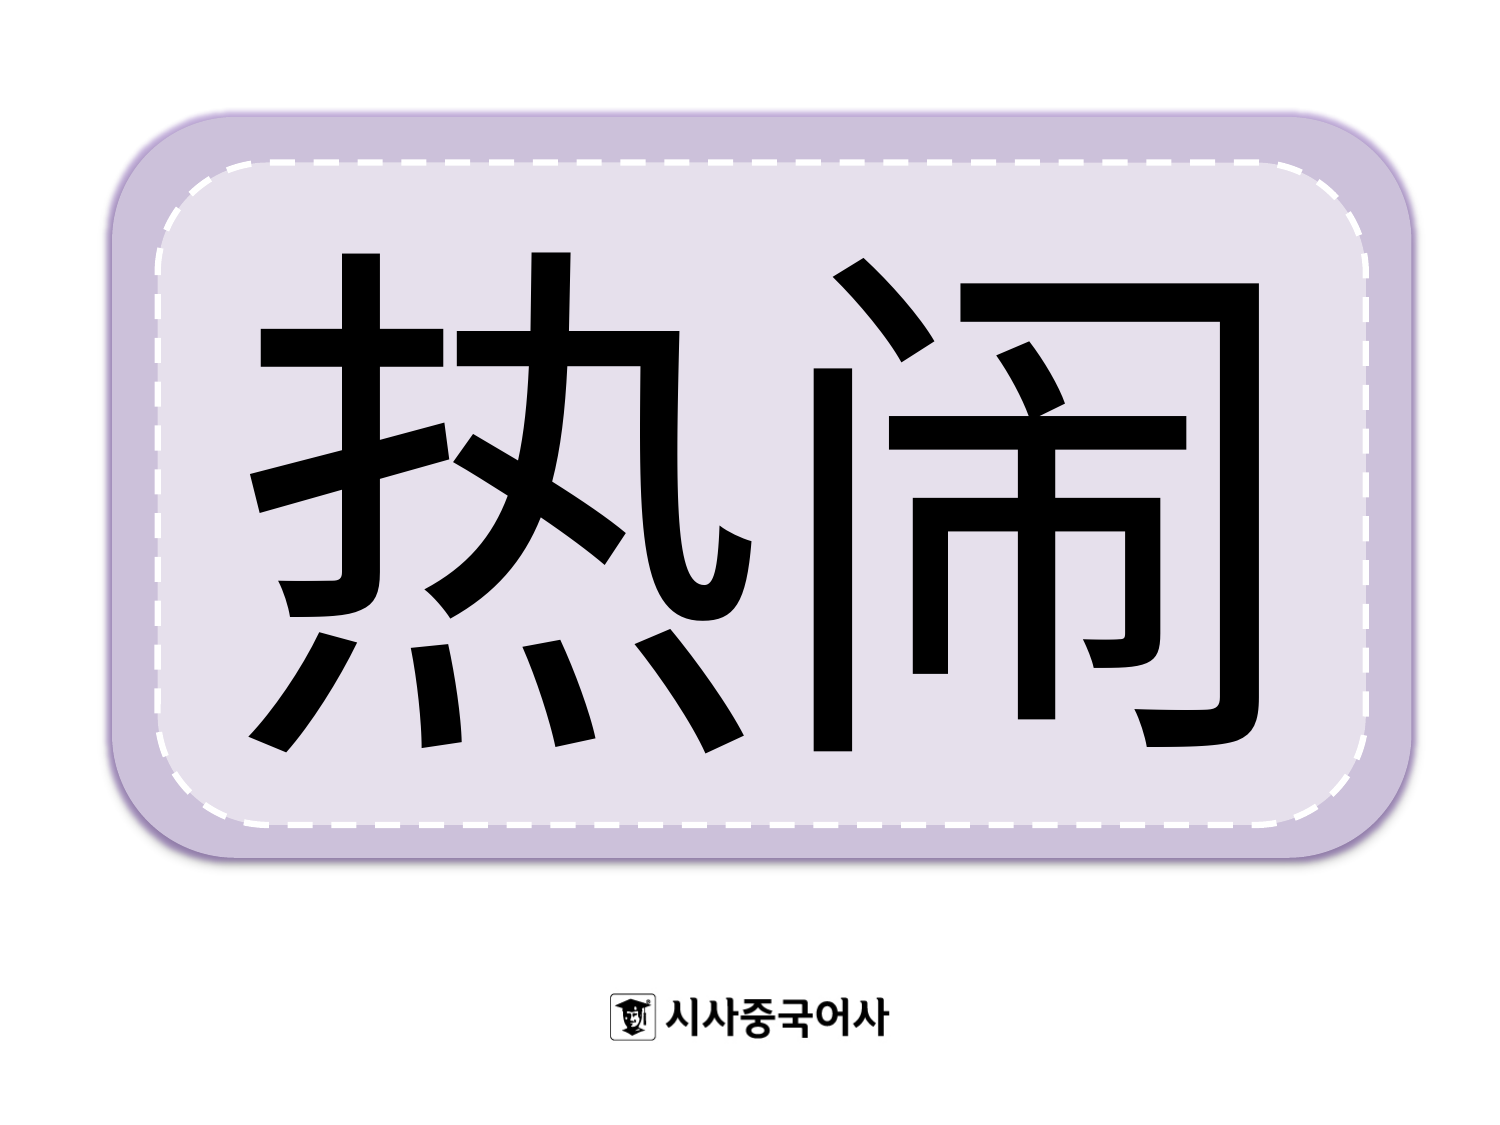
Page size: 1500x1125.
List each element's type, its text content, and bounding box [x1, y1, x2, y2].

picture [602, 987, 898, 1047]
text_box 热闹 [162, 160, 1371, 824]
